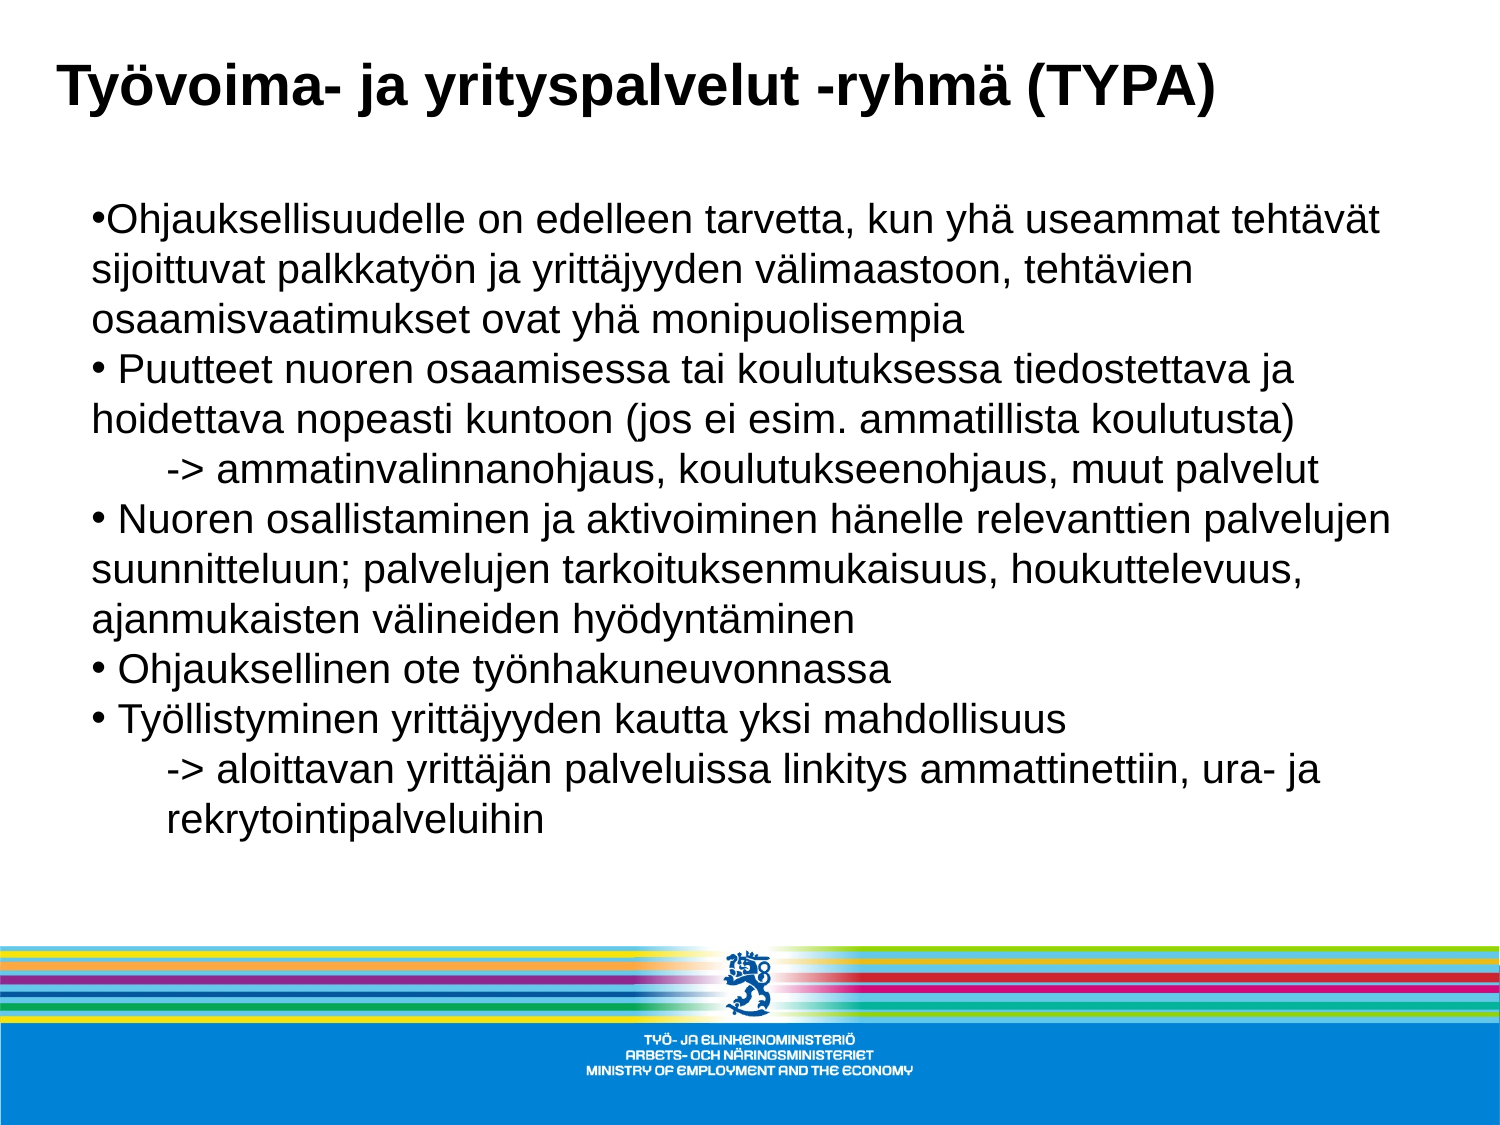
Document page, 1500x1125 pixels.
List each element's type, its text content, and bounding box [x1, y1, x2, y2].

picture [0, 946, 1500, 1125]
text_box Ohjauksellisuudelle on edelleen tarvetta, kun yhä useammat tehtävät sijoittuvat palkkatyön ja yrittäjyyden välimaastoon, tehtävien osaamisvaatimukset ovat yhä monipuolisempia Puutteet nuoren osaamisessa tai koulutuksessa tiedostettava ja hoidettava nopeasti kuntoon (jos ei esim. ammatillista koulutusta) -> ammatinvalinnanohjaus, koulutukseenohjaus, muut palvelut Nuoren osallistaminen ja aktivoiminen hänelle relevanttien palvelujen suunnitteluun; palvelujen tarkoituksenmukaisuus, houkuttelevuus, ajanmukaisten välineiden hyödyntäminen Ohjauksellinen ote työnhakuneuvonnassa Työllistyminen yrittäjyyden kautta yksi mahdollisuus -> aloittavan yrittäjän palveluissa linkitys ammattinettiin, ura- ja rekrytointipalveluihin [76, 184, 1447, 850]
text_box Työvoima- ja yrityspalvelut -ryhmä (TYPA) [41, 39, 1459, 195]
